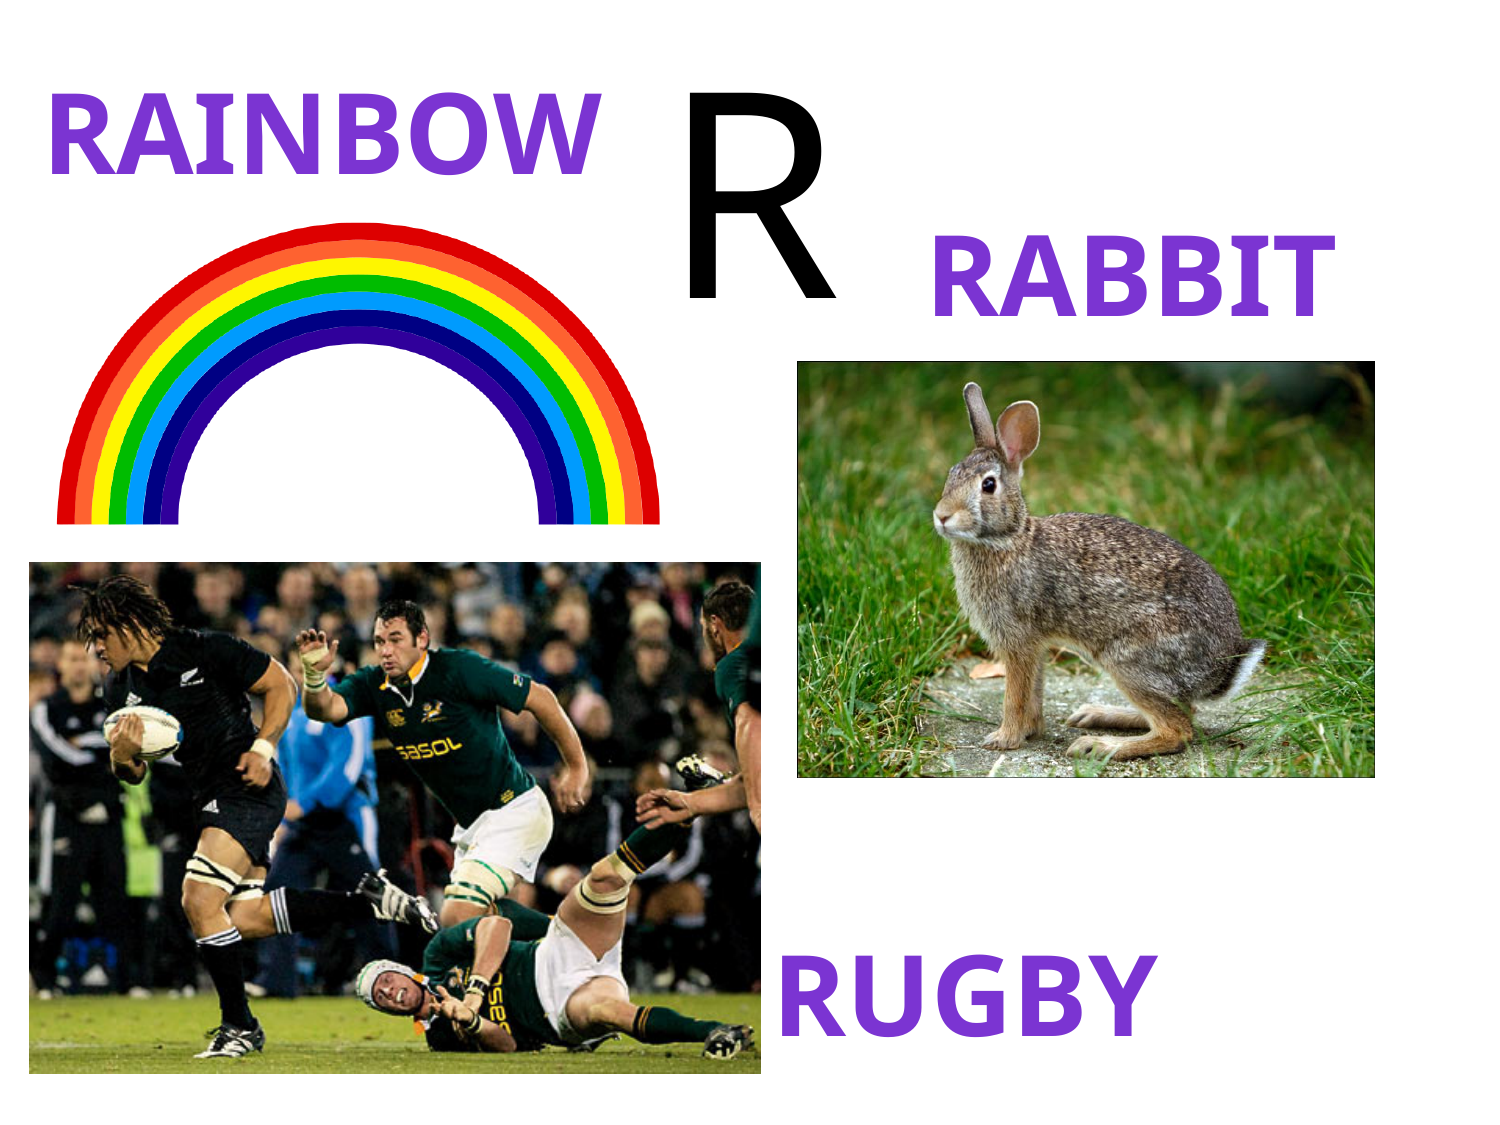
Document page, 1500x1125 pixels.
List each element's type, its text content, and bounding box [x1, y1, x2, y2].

picture [52, 219, 664, 529]
text_box rainbow [27, 54, 618, 205]
picture [796, 361, 1375, 778]
title R [76, 90, 1427, 278]
text_box rugby [765, 916, 1174, 1067]
picture [29, 562, 761, 1074]
text_box rabbit [910, 196, 1353, 347]
